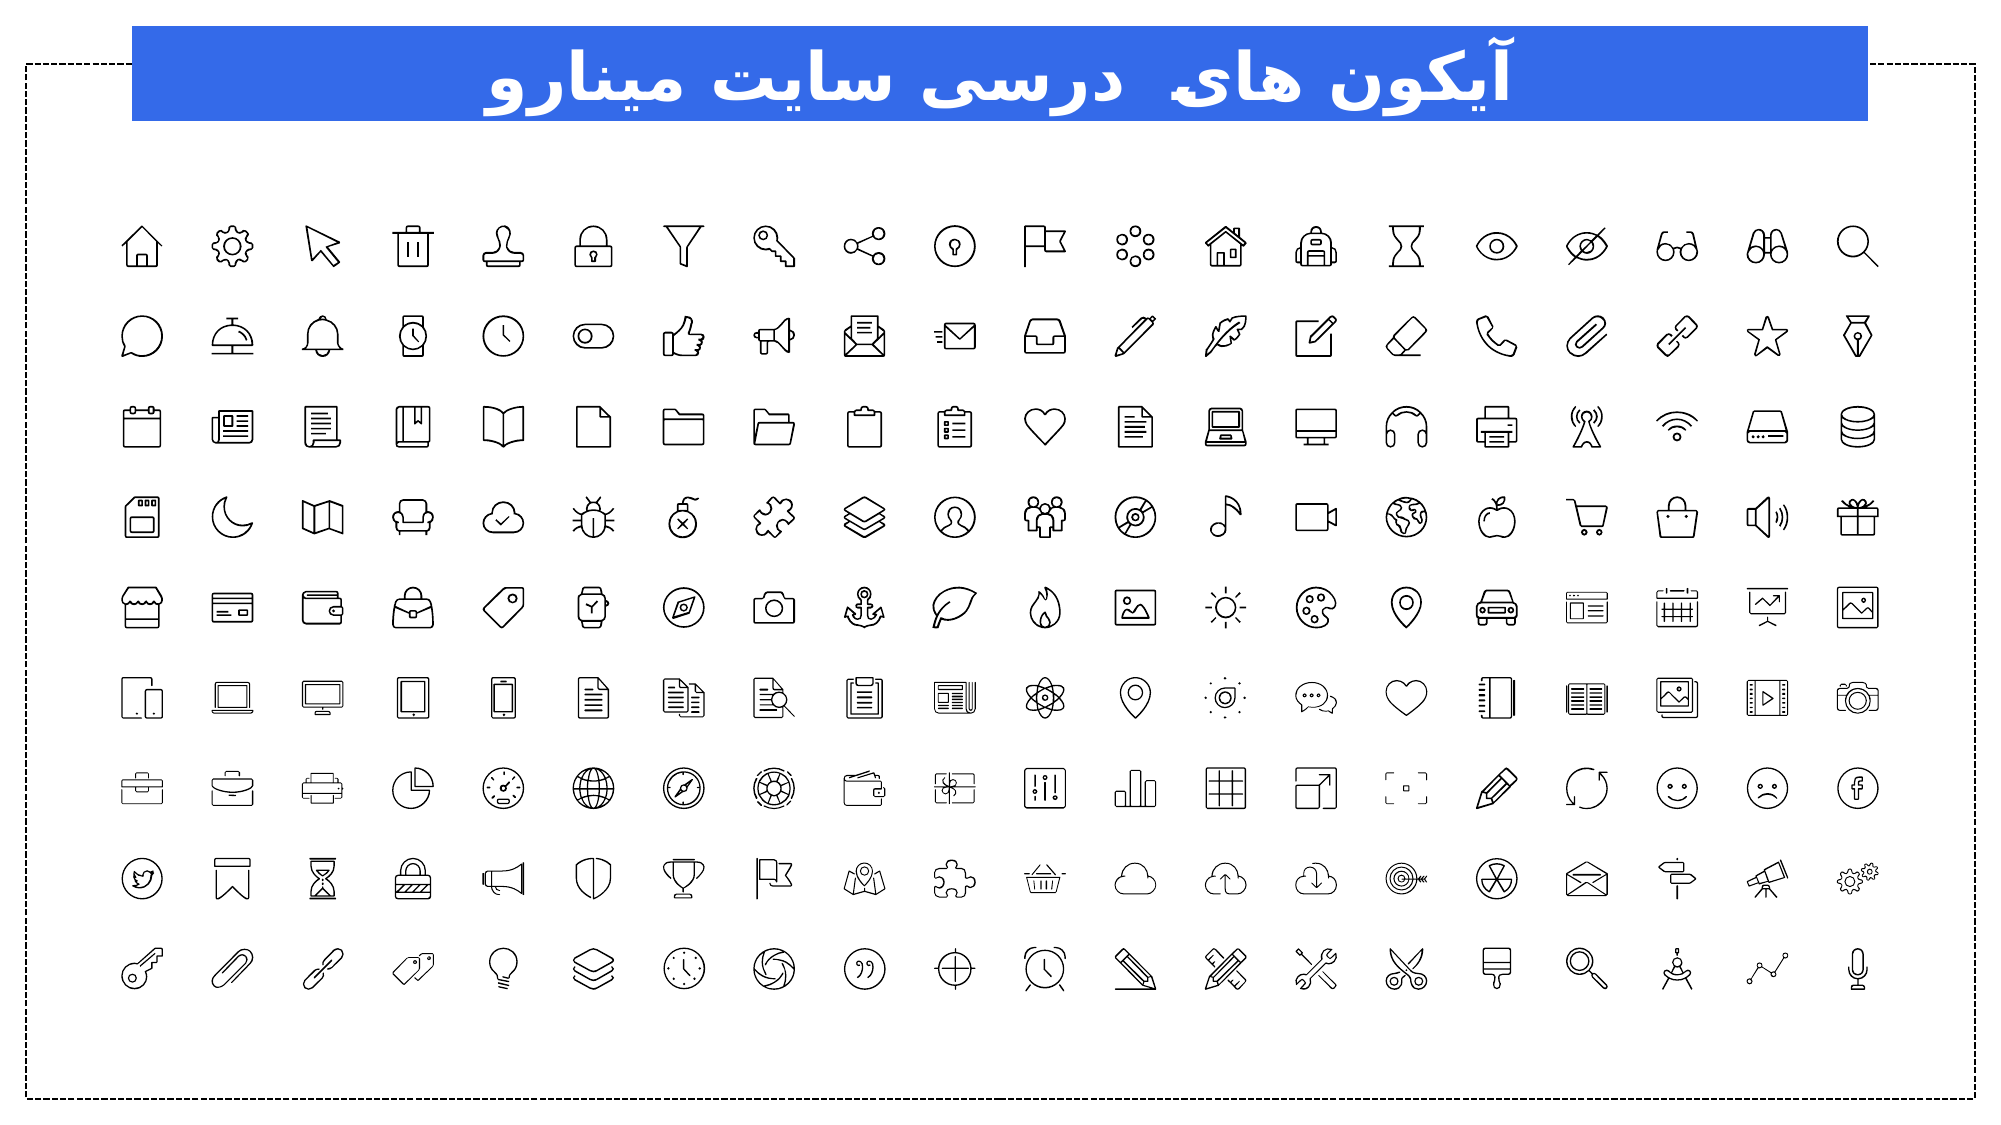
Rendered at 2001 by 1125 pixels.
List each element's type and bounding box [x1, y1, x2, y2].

text_box [753, 771, 795, 806]
text_box [1566, 227, 1608, 266]
text_box [392, 499, 434, 536]
text_box [753, 677, 795, 719]
text_box [1575, 409, 1581, 424]
text_box [1566, 498, 1608, 536]
text_box [144, 688, 163, 719]
text_box [934, 322, 976, 350]
text_box [1746, 859, 1789, 898]
text_box [662, 767, 705, 810]
text_box [1390, 586, 1422, 629]
text_box [1205, 767, 1247, 810]
text_box [1482, 947, 1512, 990]
text_box [763, 767, 785, 772]
text_box [1295, 767, 1337, 810]
text_box [395, 405, 431, 448]
text_box [1579, 771, 1608, 810]
text_box [1656, 601, 1699, 628]
text_box [301, 315, 344, 357]
text_box [121, 947, 163, 990]
text_box [482, 862, 525, 896]
text_box [1385, 316, 1428, 357]
text_box [843, 496, 886, 538]
text_box [1142, 233, 1155, 246]
text_box [1129, 255, 1142, 268]
text_box [1024, 767, 1066, 809]
text_box [1024, 408, 1066, 446]
text_box [1667, 425, 1687, 431]
text_box [1114, 589, 1157, 626]
text_box [1024, 318, 1066, 354]
text_box [1210, 495, 1242, 537]
text_box [662, 858, 705, 899]
text_box [211, 225, 254, 268]
text_box [574, 225, 613, 268]
text_box [482, 315, 525, 357]
text_box [577, 586, 610, 629]
text_box [1656, 411, 1698, 422]
text_box [1114, 769, 1157, 808]
text_box [1295, 408, 1337, 446]
text_box [1566, 683, 1608, 715]
text_box [211, 410, 254, 444]
text_box [1480, 677, 1516, 719]
text_box [934, 772, 976, 805]
text_box [1566, 947, 1608, 990]
text_box [301, 680, 344, 716]
text_box [1295, 503, 1337, 532]
text_box [843, 586, 885, 629]
text_box [843, 948, 886, 990]
text_box [572, 496, 615, 538]
text_box [934, 859, 976, 898]
text_box [121, 586, 163, 629]
text_box [489, 947, 518, 990]
text_box [491, 677, 516, 719]
text_box [1566, 767, 1595, 806]
text_box [214, 857, 251, 867]
text_box [1746, 952, 1789, 985]
text_box [753, 591, 796, 624]
text_box [1385, 948, 1428, 990]
text_box [1746, 679, 1789, 716]
text_box [1775, 511, 1779, 524]
text_box [1746, 315, 1789, 357]
text_box [934, 948, 976, 990]
text_box [1399, 594, 1414, 611]
text_box [1025, 949, 1065, 992]
text_box [122, 405, 162, 448]
text_box [211, 709, 254, 714]
text_box [843, 862, 886, 896]
text_box [301, 590, 344, 625]
text_box [1840, 405, 1876, 448]
text_box [843, 770, 886, 806]
text_box [304, 405, 342, 448]
text_box [1836, 225, 1879, 268]
text_box [1837, 767, 1879, 810]
text_box [1114, 948, 1157, 990]
text_box [482, 767, 525, 810]
text_box [572, 948, 615, 973]
text_box [1024, 946, 1037, 960]
text_box [482, 587, 525, 629]
text_box [753, 408, 796, 446]
text_box [1295, 948, 1337, 990]
text_box [305, 225, 341, 268]
text_box [1848, 948, 1868, 990]
text_box [1204, 948, 1247, 990]
text_box [1661, 418, 1693, 427]
text_box [1566, 315, 1608, 358]
text_box [1836, 498, 1879, 536]
text_box [301, 500, 344, 535]
text_box [934, 681, 976, 714]
text_box [1746, 767, 1789, 810]
text_box [1758, 616, 1777, 627]
text_box [1658, 857, 1697, 884]
text_box [572, 323, 615, 349]
text_box [1129, 225, 1142, 238]
text_box [1388, 225, 1424, 268]
text_box [1385, 862, 1428, 895]
text_box [224, 770, 241, 777]
text_box [753, 317, 796, 355]
text_box [392, 225, 434, 268]
text_box [1385, 496, 1428, 538]
text_box [1114, 496, 1157, 538]
text_box [1476, 405, 1518, 448]
text_box [1385, 679, 1428, 716]
text_box [1836, 586, 1879, 629]
text_box [934, 496, 976, 538]
text_box [1204, 315, 1247, 357]
text_box [1656, 767, 1698, 810]
text_box [847, 405, 883, 448]
text_box [1746, 410, 1789, 444]
text_box [753, 948, 796, 990]
text_box [1656, 315, 1698, 357]
text_box [1749, 591, 1787, 615]
text_box [1205, 226, 1247, 267]
text_box [1593, 409, 1598, 424]
text_box [1117, 405, 1153, 448]
text_box [392, 953, 434, 985]
text_box [934, 225, 976, 268]
text_box [932, 586, 978, 629]
text_box [1746, 496, 1771, 538]
text_box [1836, 681, 1879, 714]
text_box [121, 315, 163, 357]
text_box [398, 315, 428, 357]
text_box [211, 778, 254, 806]
text_box [572, 966, 615, 982]
text_box [1656, 677, 1699, 719]
text_box [1204, 862, 1247, 895]
text_box [309, 857, 337, 900]
text_box [662, 315, 705, 357]
text_box [753, 496, 796, 538]
text_box [1656, 590, 1699, 599]
text_box [482, 225, 525, 268]
text_box [1116, 248, 1129, 261]
text_box [1026, 864, 1061, 894]
text_box [1114, 315, 1157, 357]
text_box [1295, 586, 1337, 629]
text_box [211, 948, 254, 988]
text_box [1142, 248, 1155, 261]
text_box [394, 857, 432, 900]
text_box [1475, 232, 1518, 261]
text_box [1779, 507, 1784, 527]
text_box [482, 501, 525, 534]
text_box [414, 767, 434, 788]
text_box [572, 975, 615, 990]
text_box [575, 857, 612, 900]
text_box [1029, 586, 1061, 629]
text_box [846, 677, 883, 719]
text_box [396, 677, 430, 719]
text_box [662, 408, 705, 446]
text_box [843, 315, 886, 357]
text_box [215, 869, 250, 900]
text_box [663, 947, 706, 990]
text_box [1746, 228, 1789, 264]
text_box [937, 405, 973, 448]
text_box [392, 771, 431, 810]
text_box [753, 225, 796, 268]
text_box [1214, 687, 1236, 709]
text_box [1782, 504, 1789, 531]
text_box [1024, 496, 1066, 538]
text_box [121, 857, 163, 900]
text_box [1672, 432, 1682, 442]
text_box [1215, 596, 1237, 619]
text_box [1295, 681, 1337, 714]
text_box [1570, 405, 1577, 428]
text_box [124, 496, 160, 538]
text_box [1475, 589, 1518, 626]
text_box [1119, 677, 1152, 719]
text_box [1597, 405, 1603, 428]
text_box [1475, 315, 1518, 357]
text_box [1860, 862, 1879, 881]
text_box [1295, 320, 1332, 357]
text_box [1295, 226, 1337, 267]
text_box [1295, 862, 1337, 895]
text_box [1025, 677, 1065, 719]
text_box [576, 405, 612, 448]
text_box [211, 496, 254, 538]
text_box [662, 678, 705, 718]
text_box [1114, 862, 1157, 895]
text_box [392, 586, 434, 629]
text_box [302, 948, 344, 990]
text_box [662, 225, 705, 268]
text_box [843, 227, 886, 266]
text_box [668, 496, 700, 539]
text_box [759, 859, 793, 887]
text_box [1204, 407, 1247, 447]
text_box [1572, 410, 1602, 448]
text_box [1843, 315, 1873, 357]
text_box [1478, 496, 1516, 538]
text_box [1656, 231, 1699, 262]
text_box [1675, 948, 1680, 956]
text_box [482, 405, 525, 448]
text_box [1024, 225, 1066, 268]
text_box [121, 225, 163, 268]
text_box [1656, 496, 1699, 538]
text_box [1116, 233, 1129, 246]
text_box [1385, 405, 1428, 448]
text_box [1053, 946, 1066, 960]
text_box [577, 677, 610, 719]
text_box [662, 587, 705, 628]
text_box [1566, 861, 1608, 897]
text_box [1662, 957, 1693, 990]
text_box [572, 767, 615, 810]
text_box [1308, 315, 1337, 344]
text_box [211, 592, 254, 623]
text_box [1475, 767, 1518, 810]
text_box [1475, 858, 1518, 900]
text_box [211, 317, 254, 355]
